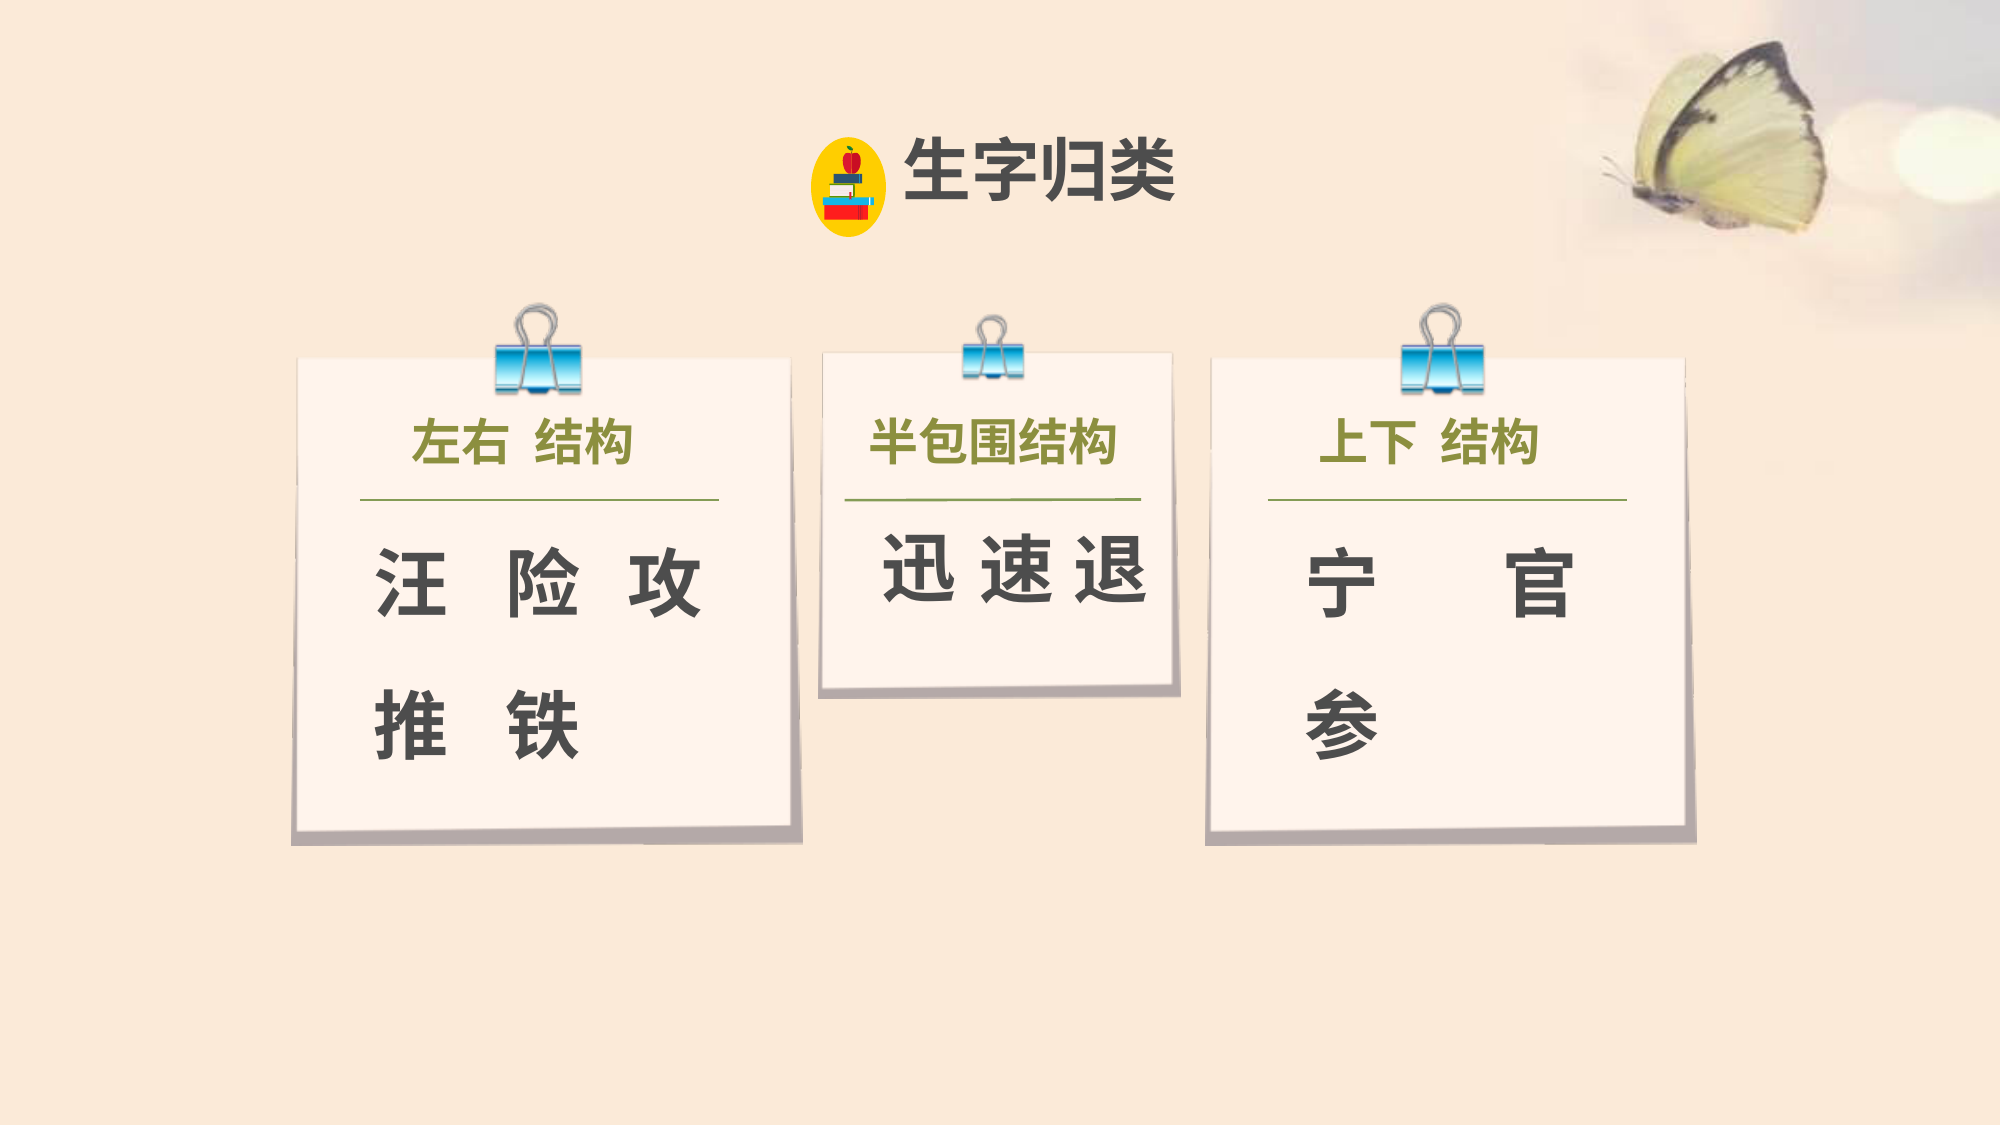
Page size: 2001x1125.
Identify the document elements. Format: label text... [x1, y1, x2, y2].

picture [0, 0, 2000, 1125]
text_box 生字归类 [891, 121, 1209, 216]
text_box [810, 136, 887, 238]
